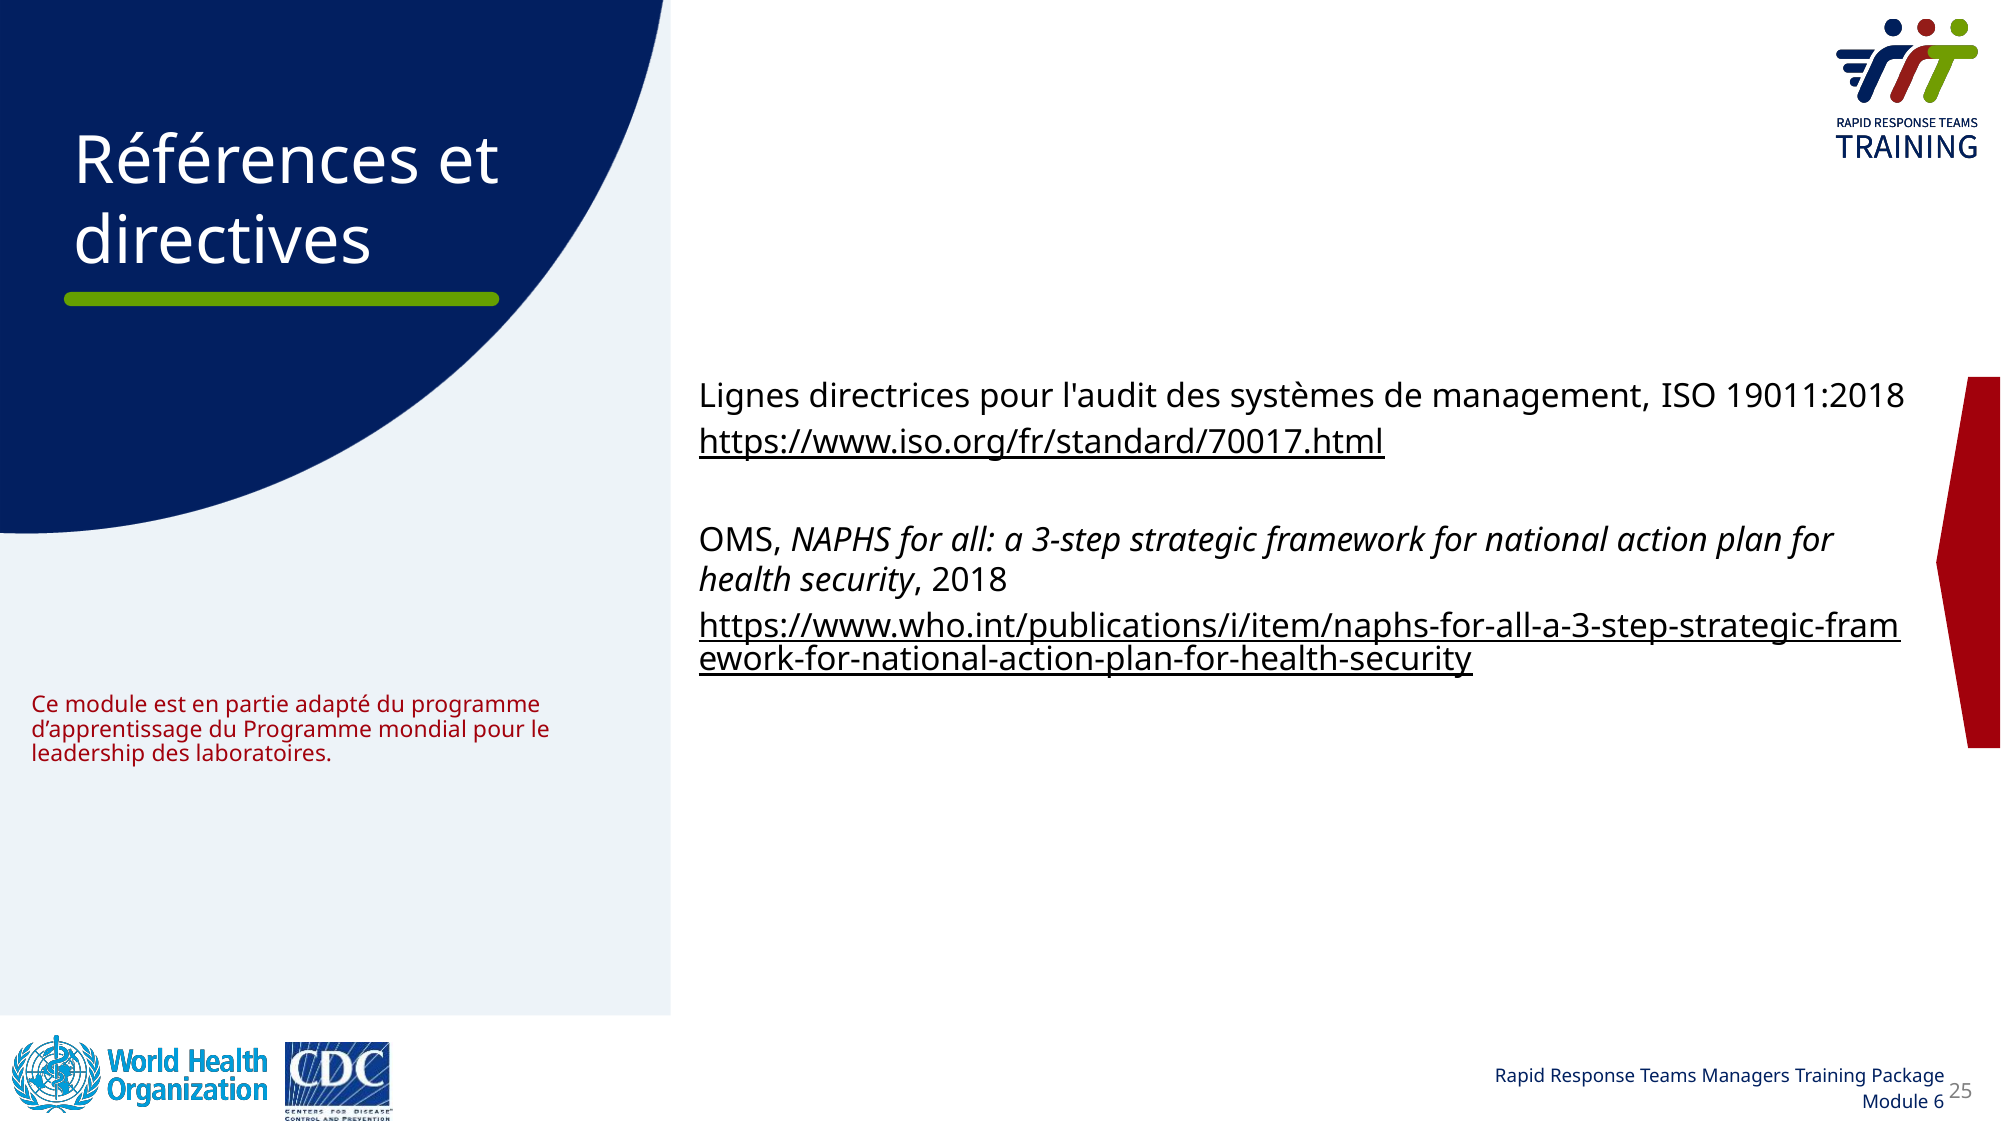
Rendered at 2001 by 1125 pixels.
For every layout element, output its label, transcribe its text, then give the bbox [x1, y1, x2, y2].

picture [12, 1035, 54, 1068]
picture [34, 1054, 43, 1078]
slide_number 25 [1926, 1070, 1996, 1123]
picture [12, 1083, 48, 1113]
picture [71, 1053, 90, 1091]
picture [50, 1108, 62, 1113]
picture [46, 1056, 54, 1062]
picture [40, 1062, 47, 1070]
title Ce module est en partie adapté du programme d’apprentissage du Programme mondial pour le leadership des laboratoires. [23, 676, 617, 784]
picture [1835, 19, 1978, 167]
picture [59, 1035, 267, 1113]
list Lignes directrices pour l'audit des systèmes de management, ISO 19011:2018 https://www.iso.org/fr/standard/70017.html OMS, NAPHS for all: a 3-step strategic framework for national action plan for health security, 2018 https://www.who.int/publications/i/item/naphs-for-all-a-3-step-strategic-framework-for-national-action-plan-for-health-security [690, 260, 1927, 834]
picture [285, 1042, 393, 1121]
picture [36, 1088, 78, 1105]
picture [0, 0, 670, 538]
picture [22, 1062, 26, 1077]
picture [30, 1083, 37, 1091]
picture [24, 1054, 36, 1087]
